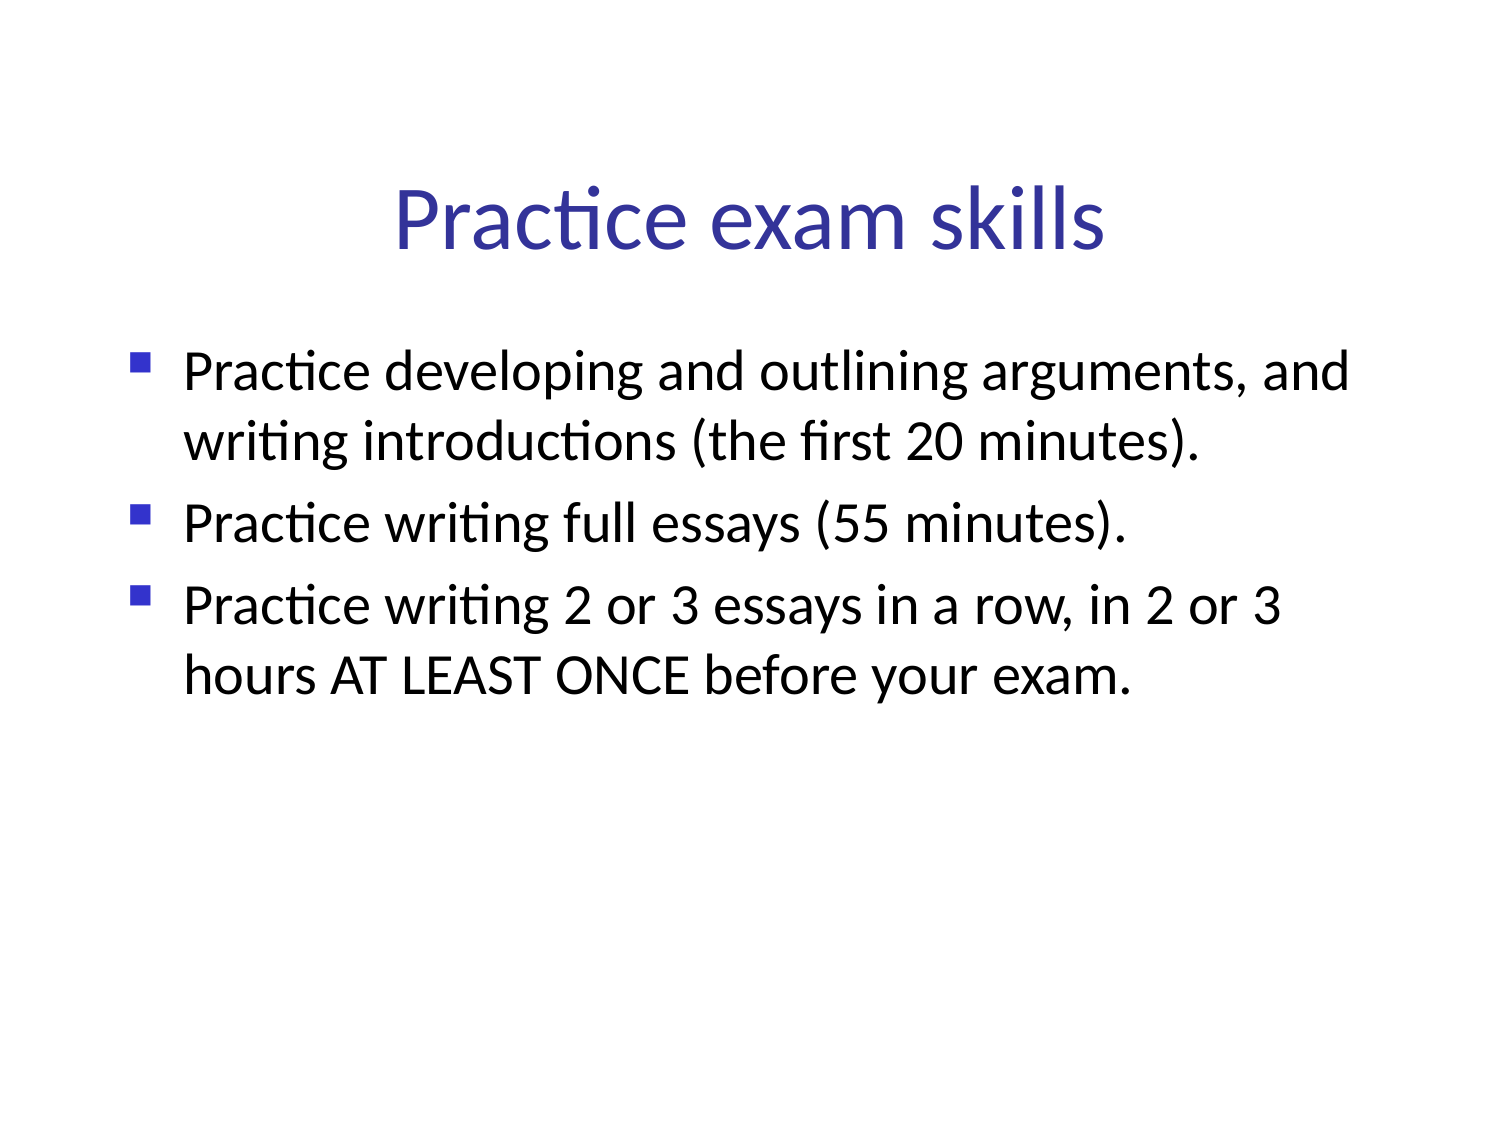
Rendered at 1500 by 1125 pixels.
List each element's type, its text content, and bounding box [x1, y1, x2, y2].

text_box Practice developing and outlining arguments, and writing introductions (the first 20 minutes). Practice writing full essays (55 minutes). Practice writing 2 or 3 essays in a row, in 2 or 3 hours AT LEAST ONCE before your exam. [112, 243, 1412, 938]
text_box Practice exam skills [0, 35, 1500, 275]
